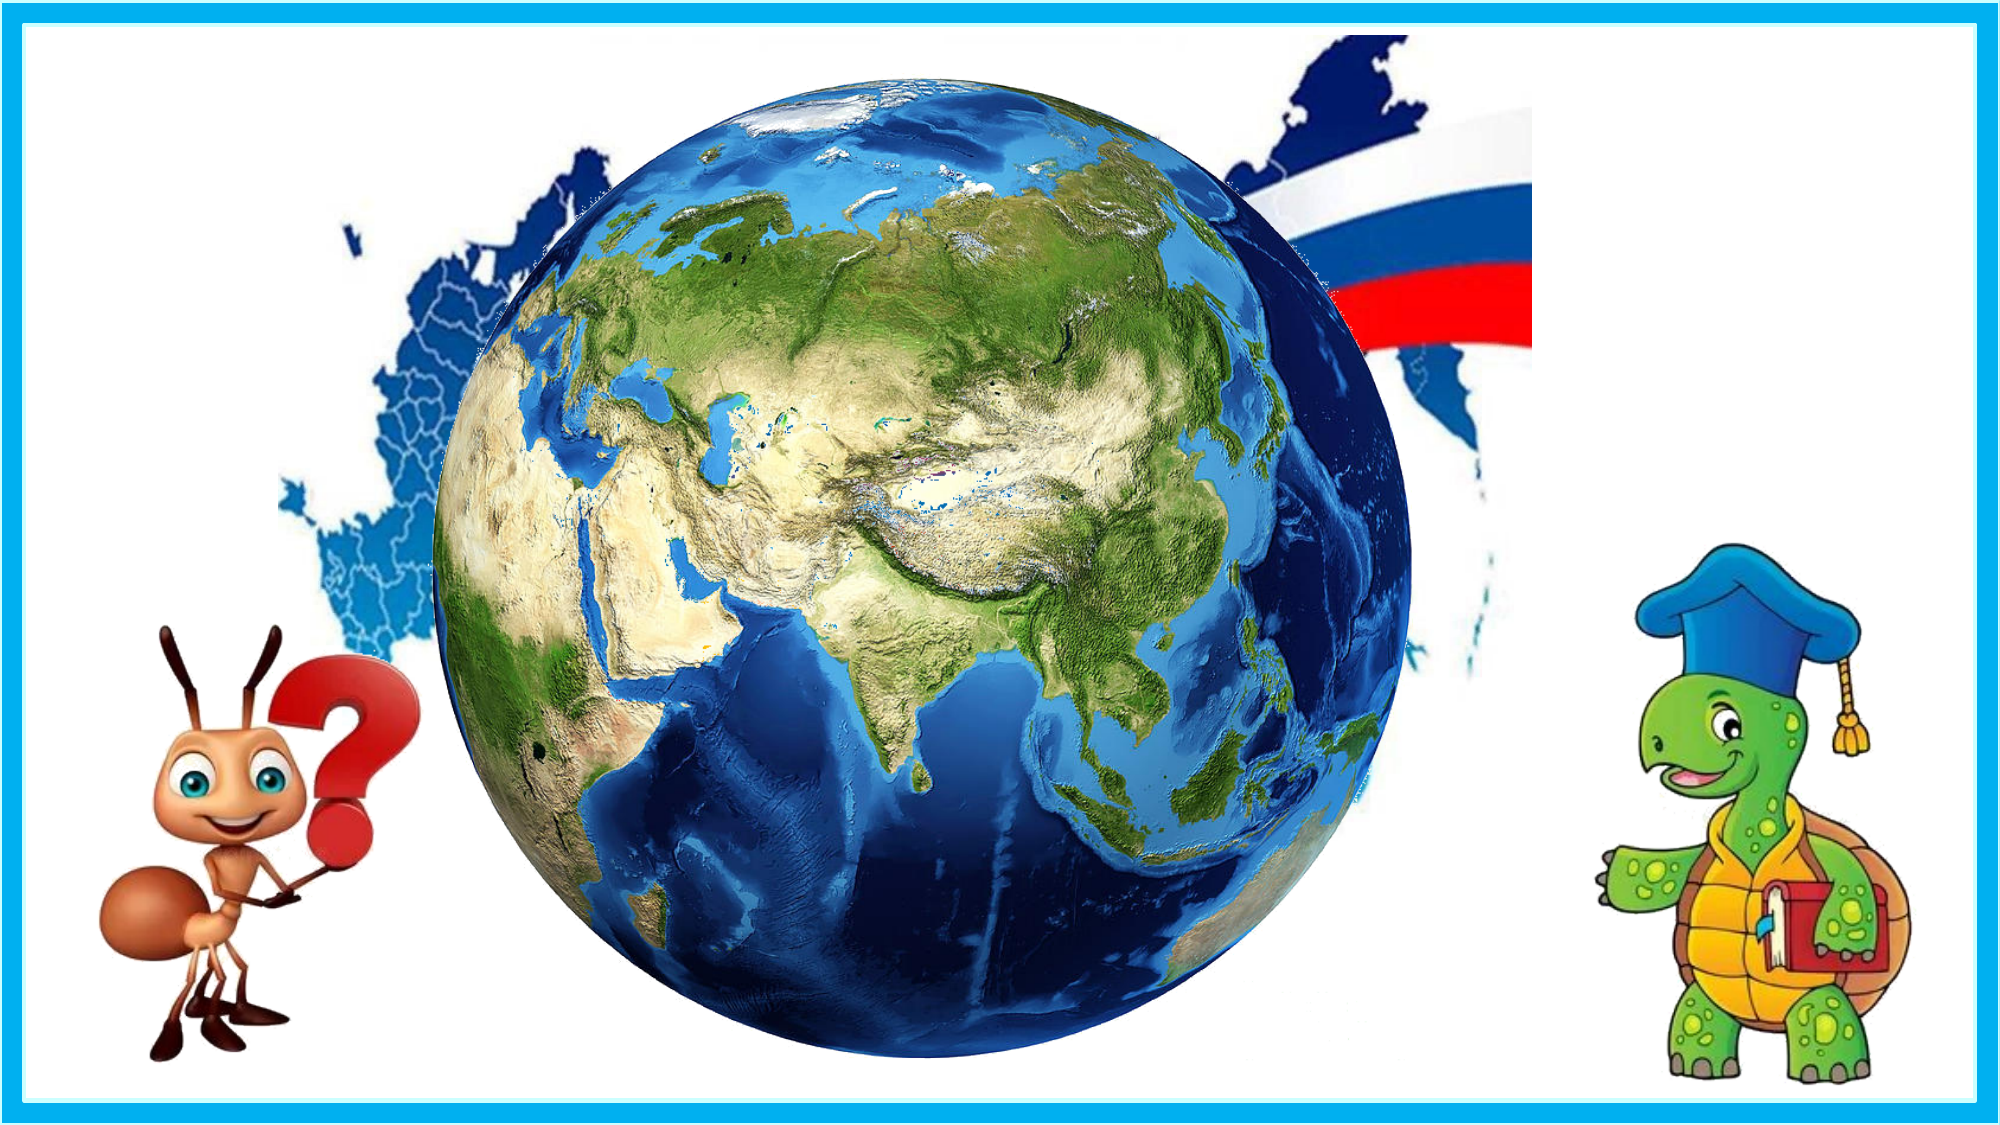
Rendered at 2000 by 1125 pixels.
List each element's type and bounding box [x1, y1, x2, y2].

picture [1573, 527, 1933, 1098]
picture [62, 34, 1532, 1102]
